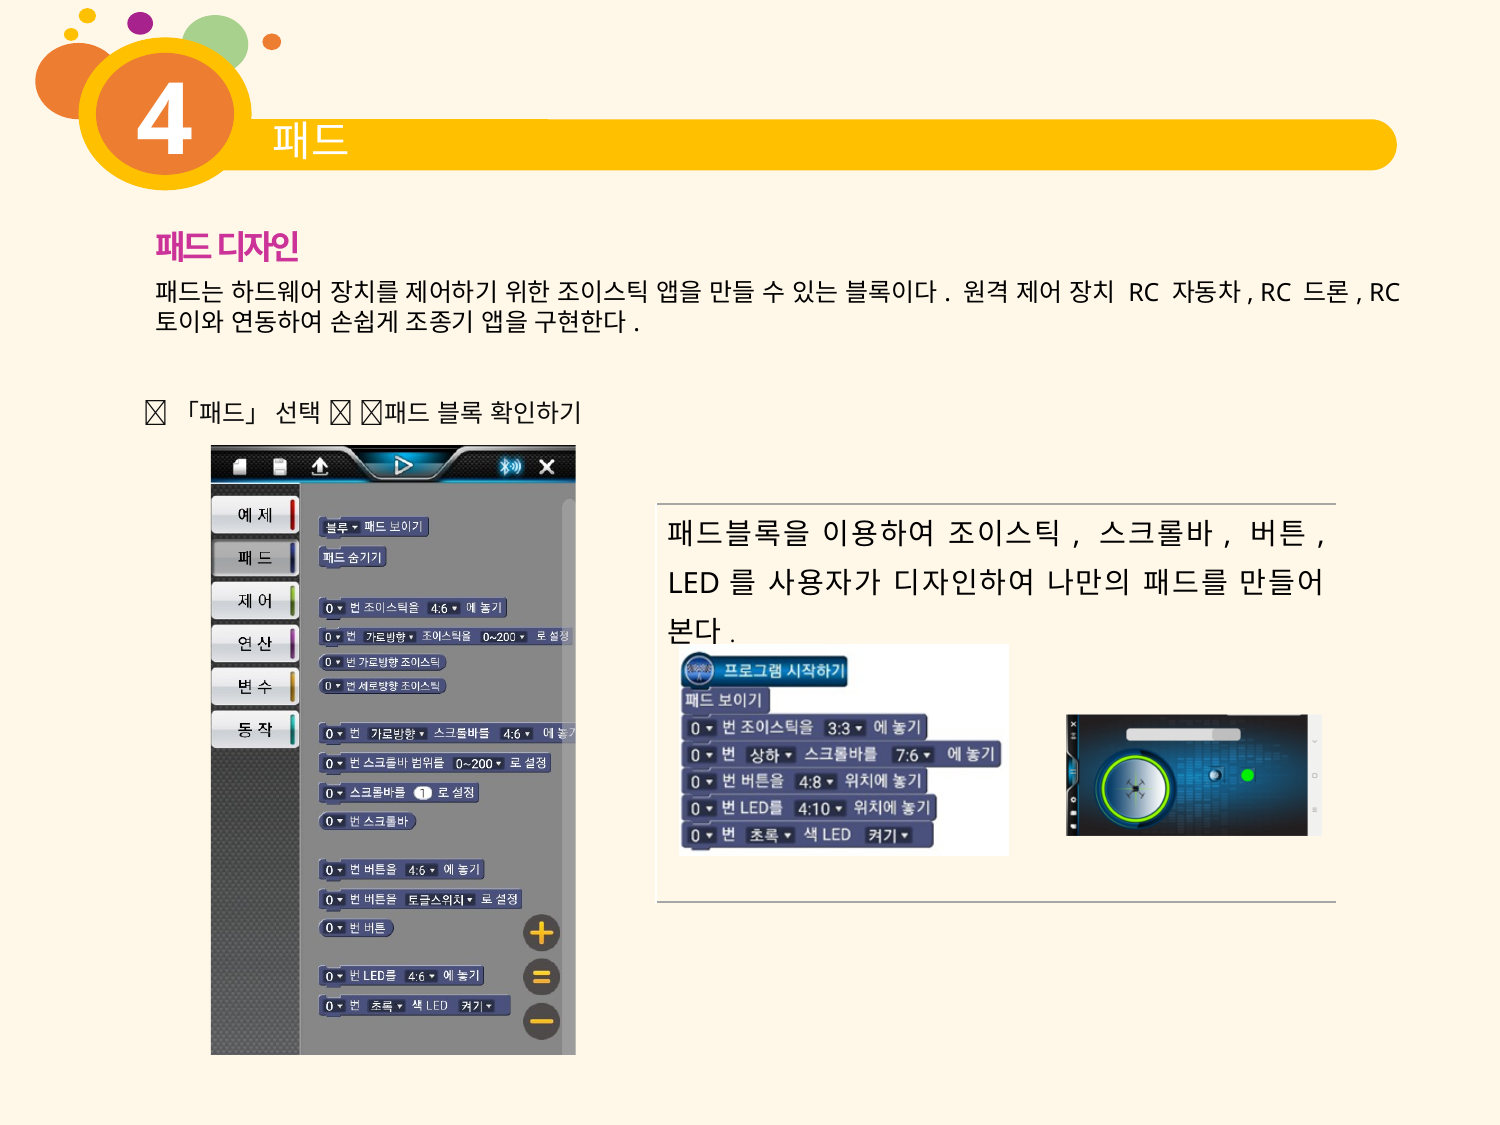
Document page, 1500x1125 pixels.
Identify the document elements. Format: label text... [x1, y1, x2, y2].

text_box 4 [121, 46, 276, 182]
text_box 패드 디자인 [140, 199, 344, 274]
text_box 패드는 하드웨어 장치를 제어하기 위한 조이스틱 앱을 만들 수 있는 블록이다. 원격 제어 장치 RC 자동차, RC 드론, RC 토이와 연동하여 손쉽게 조종기 앱을 구현한다. [140, 269, 1430, 345]
text_box 「패드」 선택  패드 블록 확인하기 [128, 374, 610, 435]
picture [1067, 647, 1322, 903]
picture [210, 445, 576, 1055]
table_header 패드블록을 이용하여 조이스틱, 스크롤바, 버튼, LED를 사용자가 디자인하여 나만의 패드를 만들어 본다. [657, 505, 1336, 901]
text_box 패드 [257, 99, 1196, 188]
picture [679, 644, 1009, 856]
